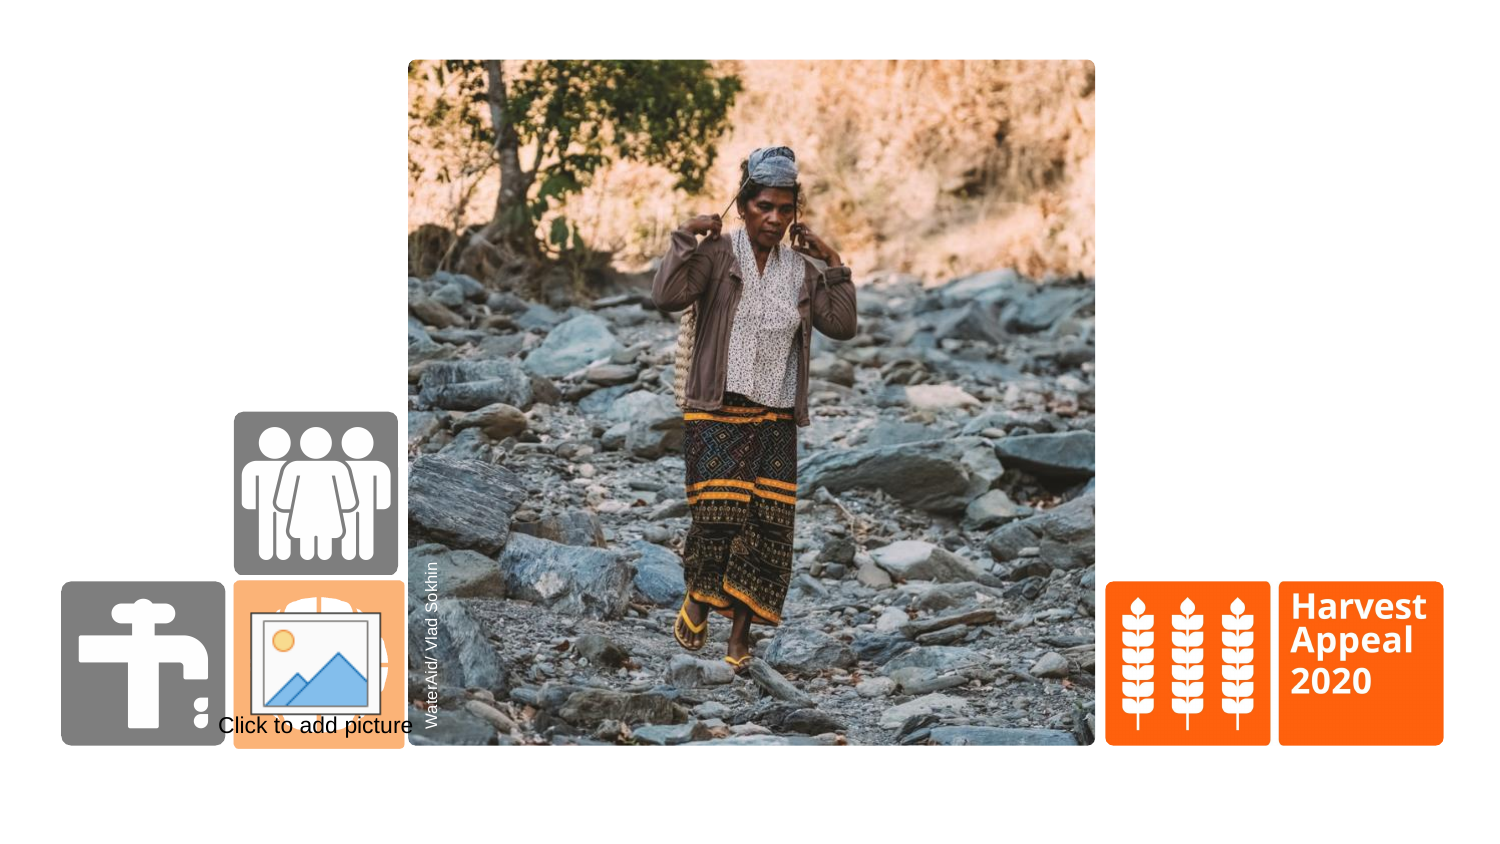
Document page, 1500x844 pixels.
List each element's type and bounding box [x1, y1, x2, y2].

picture [1105, 581, 1444, 746]
picture [227, 59, 1096, 755]
picture [60, 581, 226, 746]
